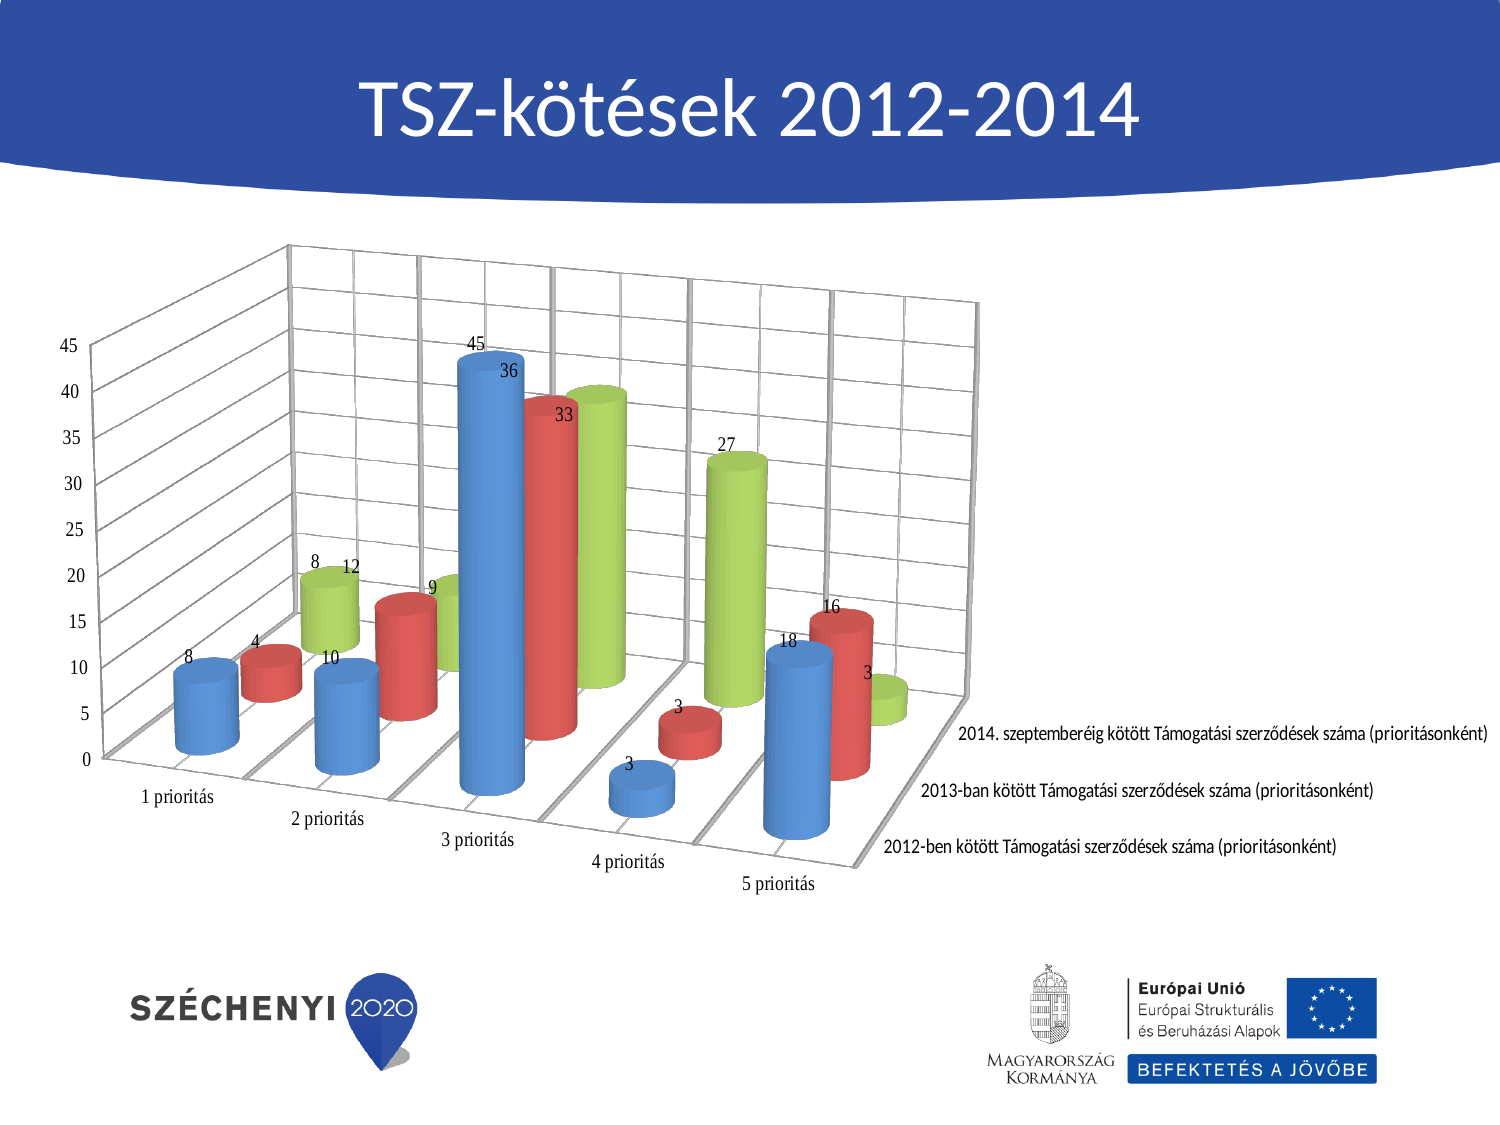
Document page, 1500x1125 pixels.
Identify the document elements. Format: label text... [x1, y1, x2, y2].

picture [0, 939, 1500, 1125]
chart [0, 231, 1500, 939]
title TSZ-kötések 2012-2014 [75, 45, 1425, 161]
picture [0, 0, 1500, 231]
